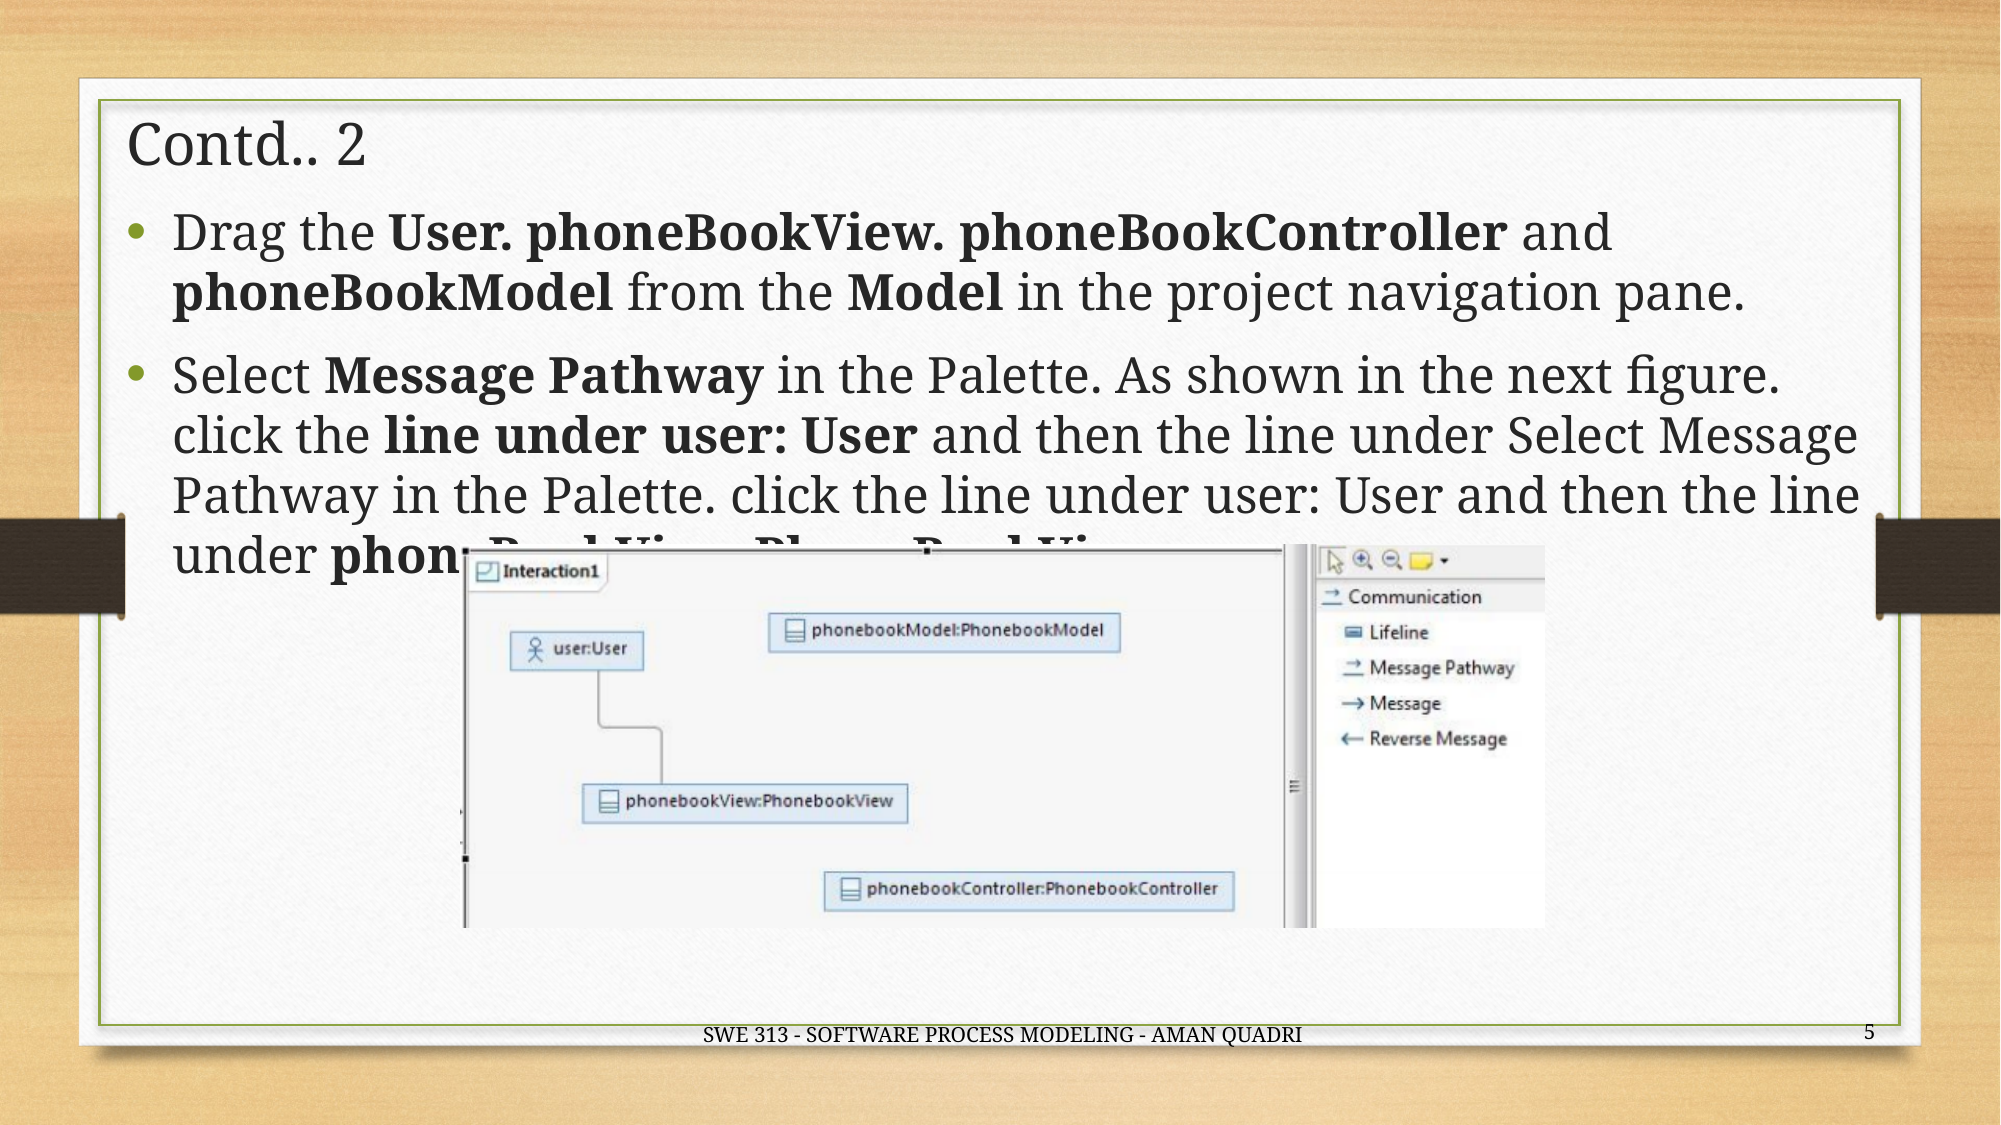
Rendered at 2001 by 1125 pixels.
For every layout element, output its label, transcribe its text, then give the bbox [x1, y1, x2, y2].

picture [0, 0, 2001, 1125]
title Contd.. 2 [110, 99, 1895, 185]
slide_number 5 [1801, 1010, 1891, 1056]
footer SWE 313 - SOFTWARE PROCESS MODELING - AMAN QUADRI [403, 1020, 1602, 1049]
list Drag the User. phoneBookView. phoneBookController and phoneBookModel from the Model in the project navigation pane. Select Message Pathway in the Palette. As shown in the next figure. click the line under user: User and then the line under Select Message Pathway in the Palette. click the line under user: User and then the line under phoneBookView:PhoneBookView. [110, 193, 1895, 1012]
